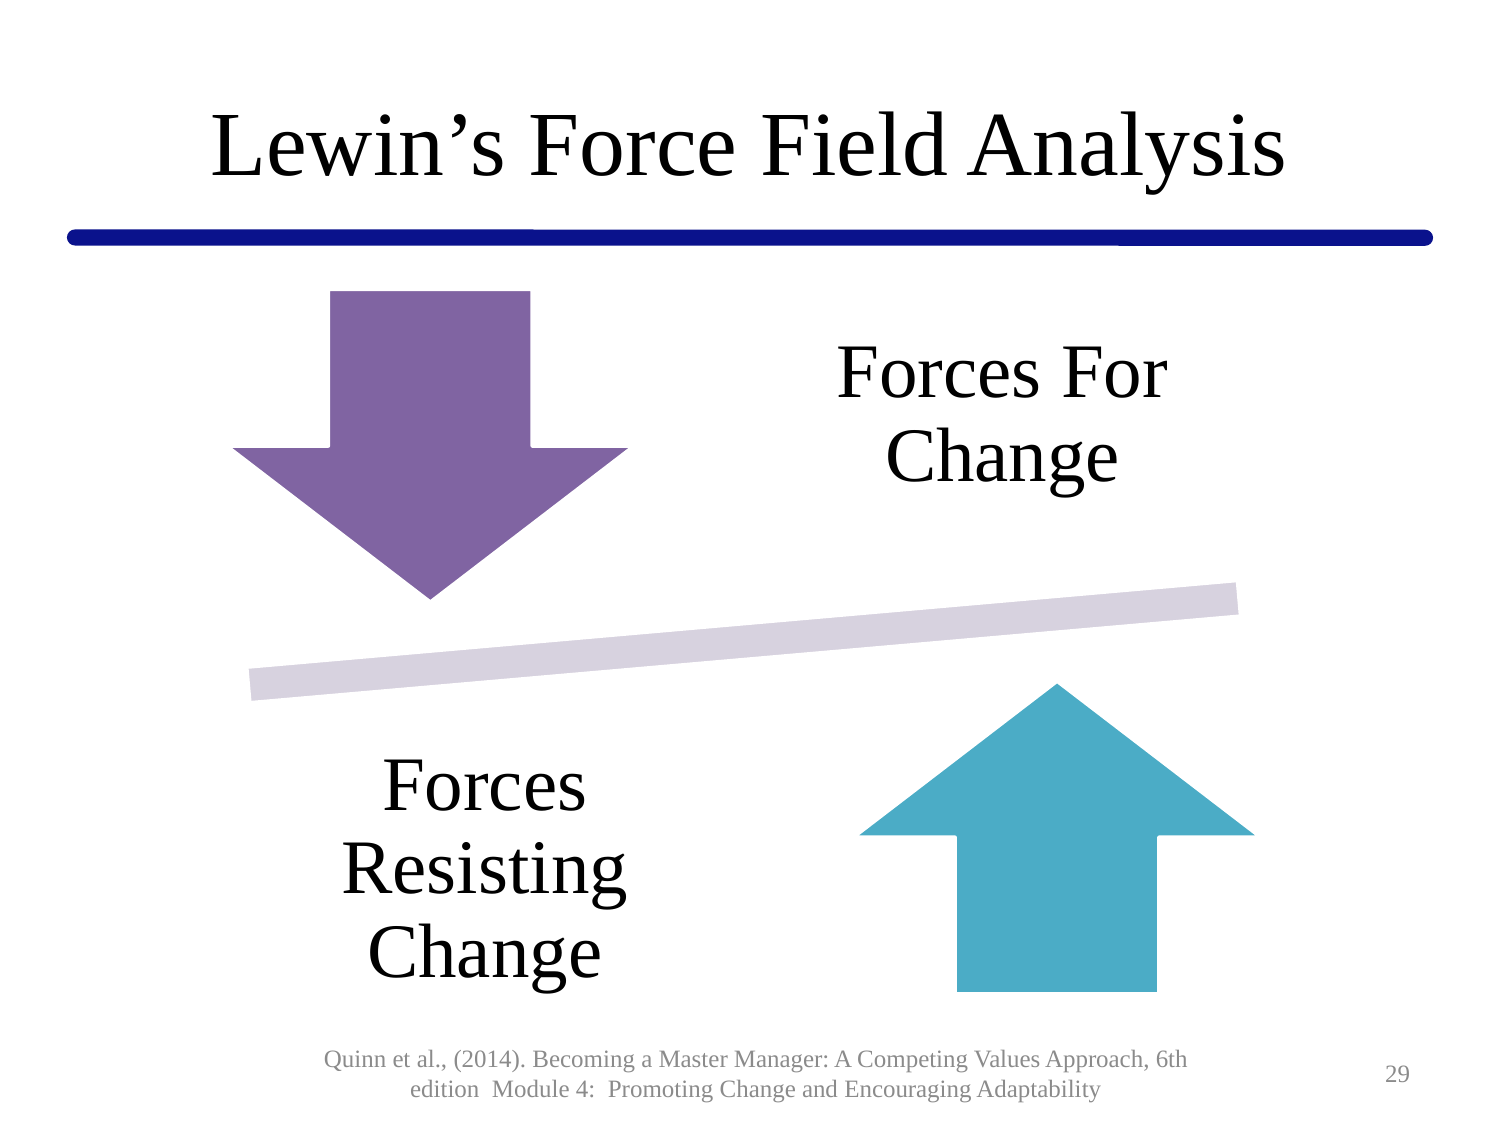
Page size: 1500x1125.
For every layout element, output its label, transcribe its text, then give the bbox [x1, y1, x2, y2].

slide_number 29 [1074, 1042, 1425, 1103]
title Lewin’s Force Field Analysis [75, 45, 1425, 233]
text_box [62, 249, 1426, 1034]
footer Quinn et al., (2014). Becoming a Master Manager: A Competing Values Approach, 6th edition Module 4: Promoting Change and Encouraging Adaptability [287, 1043, 1074, 1103]
